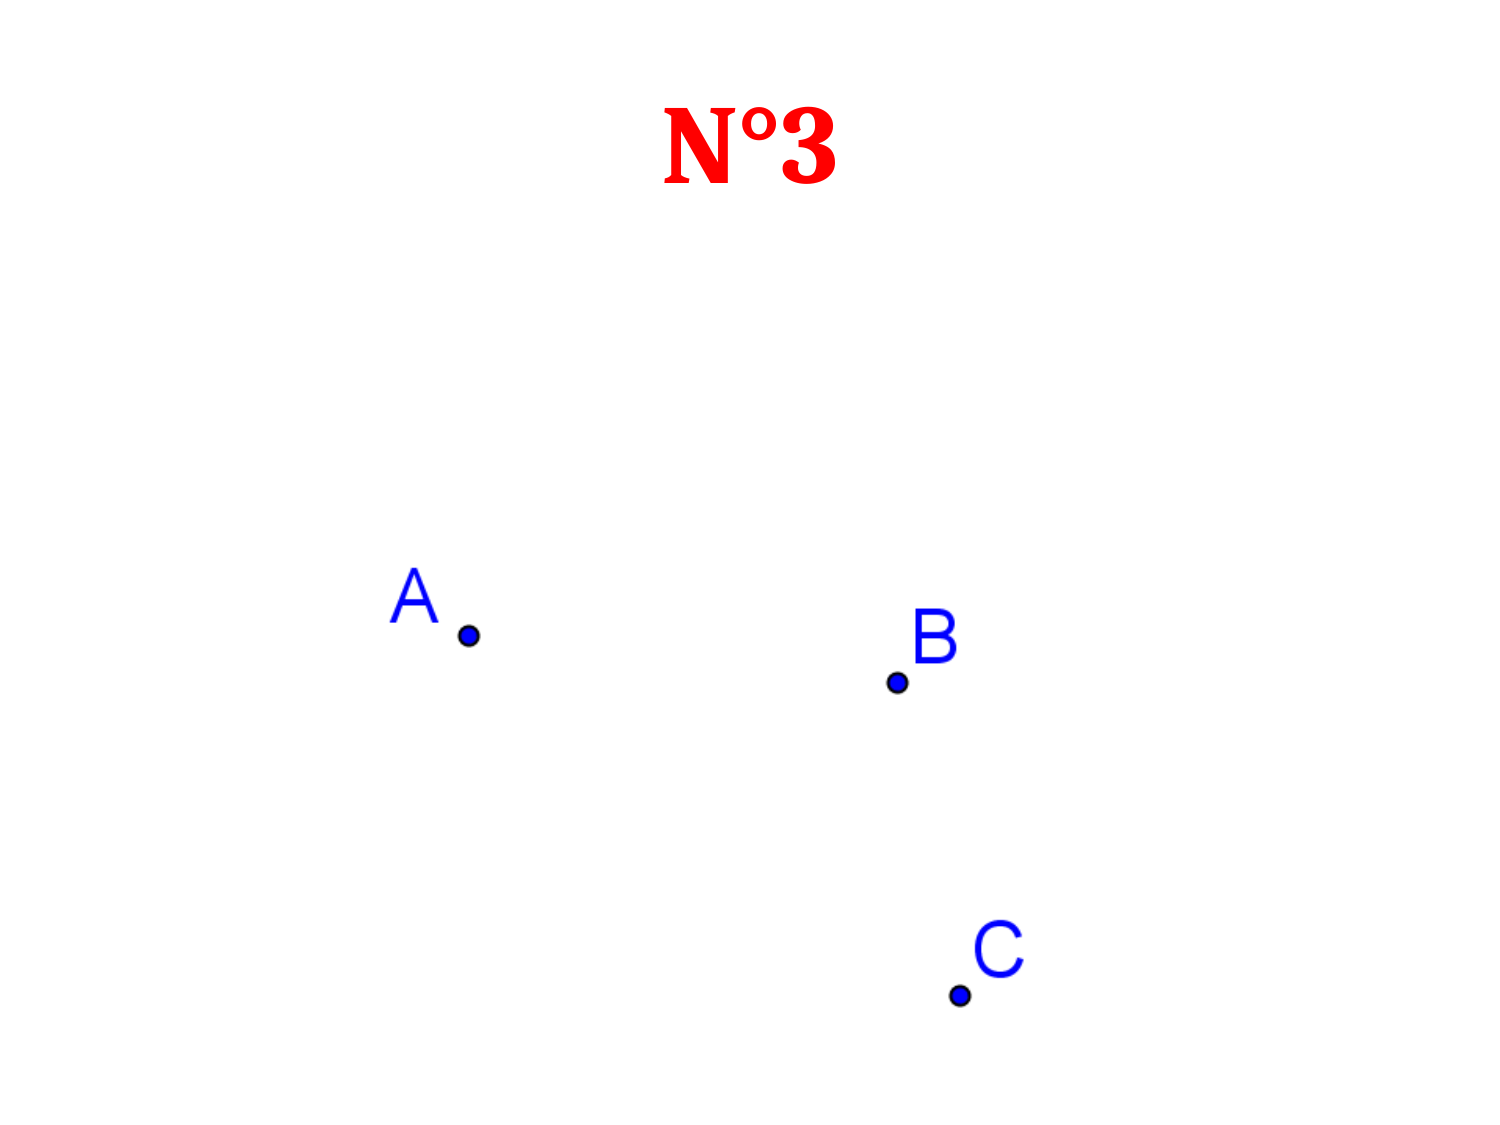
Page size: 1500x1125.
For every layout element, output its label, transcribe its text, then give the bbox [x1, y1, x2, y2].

picture [240, 504, 1260, 1125]
text_box N°3 [0, 63, 1500, 214]
